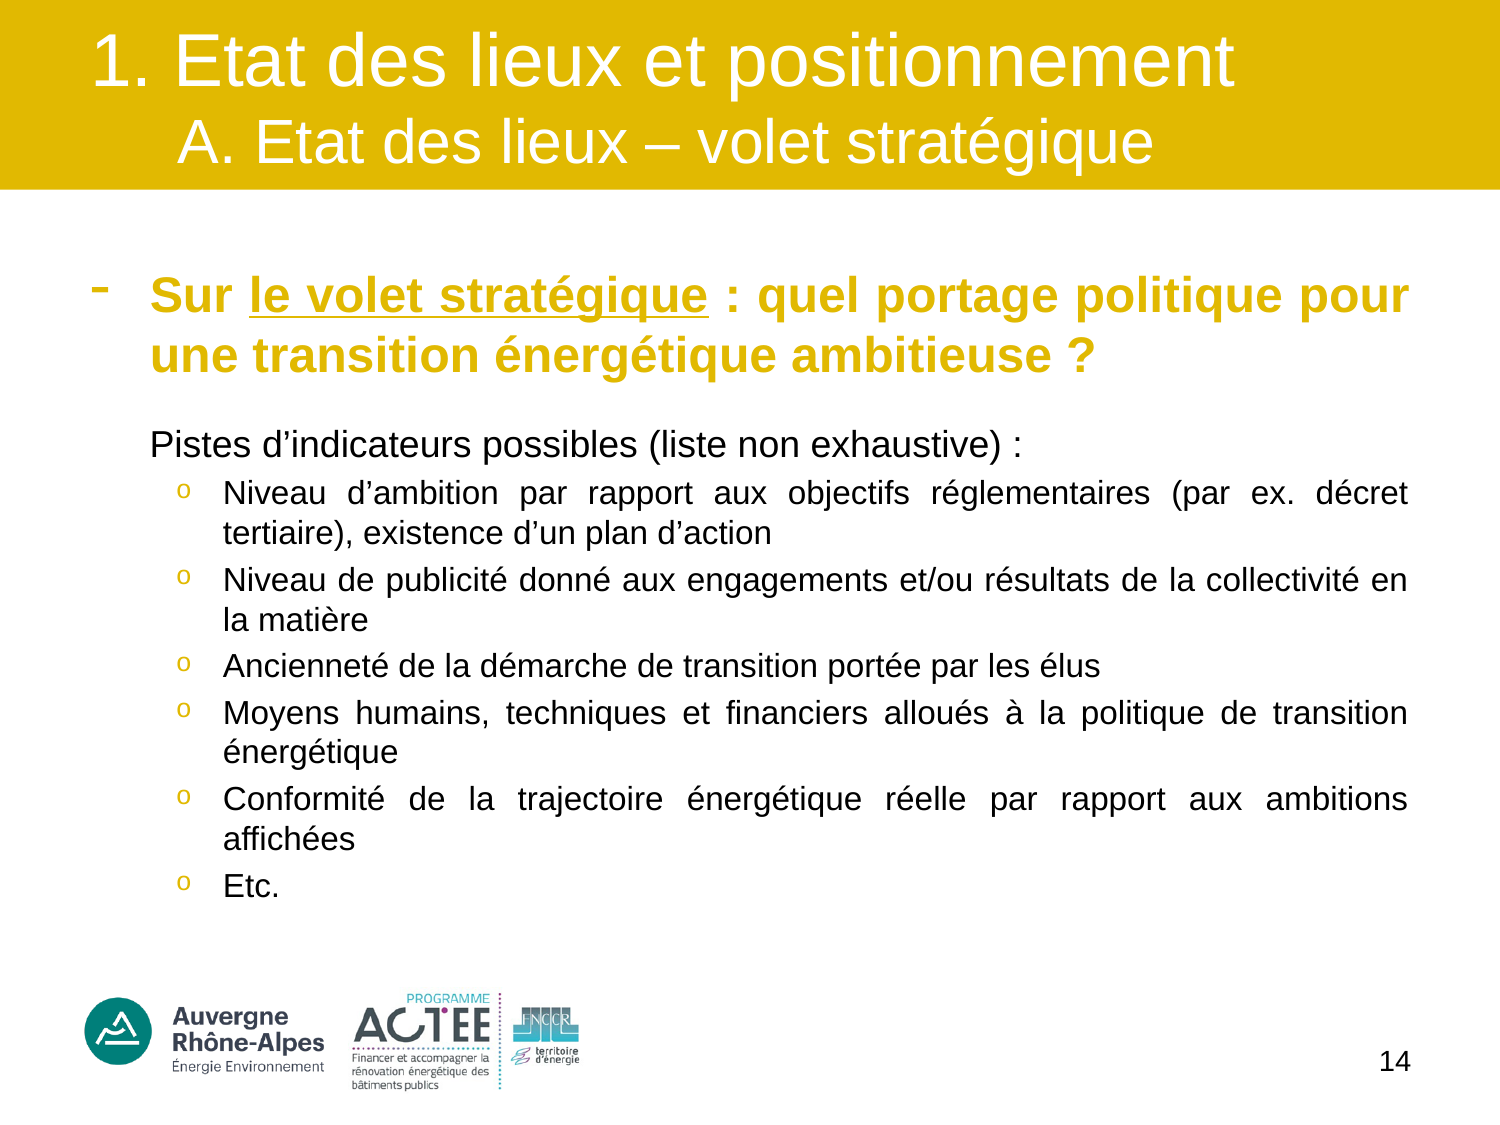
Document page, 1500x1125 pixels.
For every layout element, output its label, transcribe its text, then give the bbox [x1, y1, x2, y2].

list Sur le volet stratégique : quel portage politique pour une transition énergétique ambitieuse ? Pistes d’indicateurs possibles (liste non exhaustive) : Niveau d’ambition par rapport aux objectifs réglementaires (par ex. décret tertiaire), existence d’un plan d’action Niveau de publicité donné aux engagements et/ou résultats de la collectivité en la matière Ancienneté de la démarche de transition portée par les élus Moyens humains, techniques et financiers alloués à la politique de transition énergétique Conformité de la trajectoire énergétique réelle par rapport aux ambitions affichées Etc. [74, 255, 1426, 977]
title 1. Etat des lieux et positionnement A. Etat des lieux – volet stratégique [74, 0, 1426, 188]
picture [348, 987, 586, 1094]
picture [76, 987, 337, 1085]
